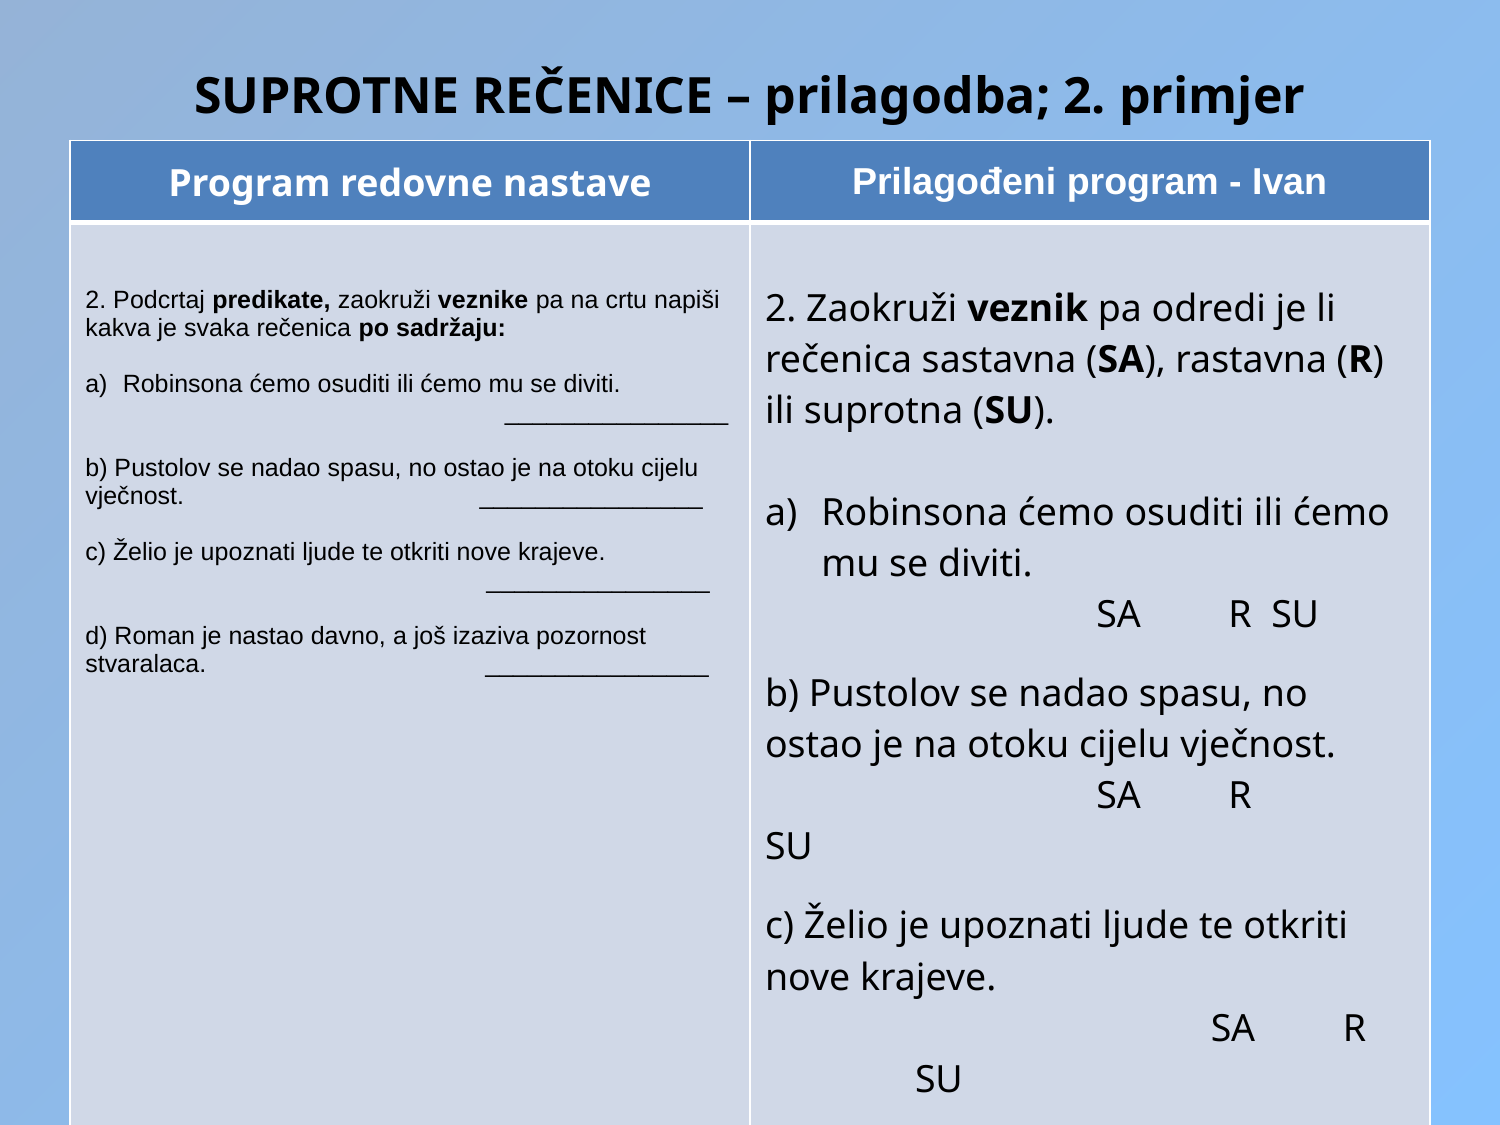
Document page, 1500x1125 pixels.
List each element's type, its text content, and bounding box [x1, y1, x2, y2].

table_cell 2. Zaokruži veznik pa odredi je li rečenica sastavna (SA), rastavna (R) ili suprotna (SU). Robinsona ćemo osuditi ili ćemo mu se diviti. SA R SU b) Pustolov se nadao spasu, no ostao je na otoku cijelu vječnost. SA R SU c) Želio je upoznati ljude te otkriti nove krajeve. SA R SU d) Roman je nastao davno, a još izaziva pozornost stvaralaca. SA R SU [751, 225, 1429, 1125]
table_header Prilagođeni program - Ivan [751, 141, 1429, 220]
title SUPROTNE REČENICE – prilagodba; 2. primjer [75, 46, 1425, 140]
table_cell 2. Podcrtaj predikate, zaokruži veznike pa na crtu napiši kakva je svaka rečenica po sadržaju: Robinsona ćemo osuditi ili ćemo mu se diviti. ________________ b) Pustolov se nadao spasu, no ostao je na otoku cijelu vječnost. ________________ c) Želio je upoznati ljude te otkriti nove krajeve. ________________ d) Roman je nastao davno, a još izaziva pozornost stvaralaca. ________________ [71, 225, 749, 1125]
table_header Program redovne nastave [71, 141, 749, 220]
